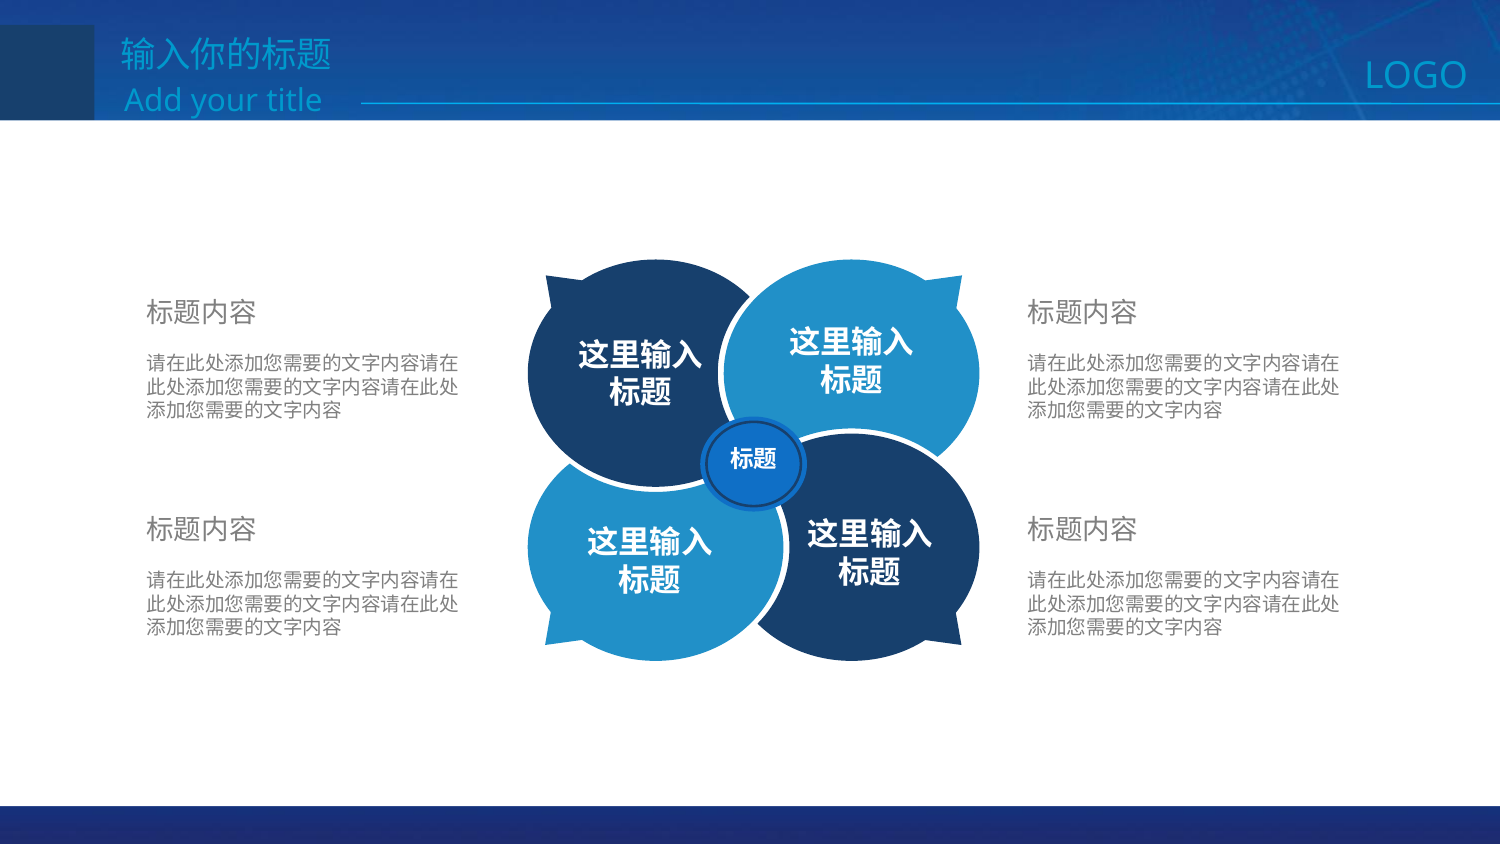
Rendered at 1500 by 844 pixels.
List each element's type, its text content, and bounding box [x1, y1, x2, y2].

text_box 标题内容 请在此处添加您需要的文字内容请在此处添加您需要的文字内容请在此处添加您需要的文字内容 [1027, 511, 1354, 639]
text_box 标题内容 请在此处添加您需要的文字内容请在此处添加您需要的文字内容请在此处添加您需要的文字内容 [1027, 294, 1354, 422]
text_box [527, 259, 980, 662]
picture [0, 807, 1500, 844]
text_box 标题内容 请在此处添加您需要的文字内容请在此处添加您需要的文字内容请在此处添加您需要的文字内容 [146, 294, 473, 422]
picture [0, 0, 1500, 120]
text_box 标题内容 请在此处添加您需要的文字内容请在此处添加您需要的文字内容请在此处添加您需要的文字内容 [146, 511, 473, 639]
